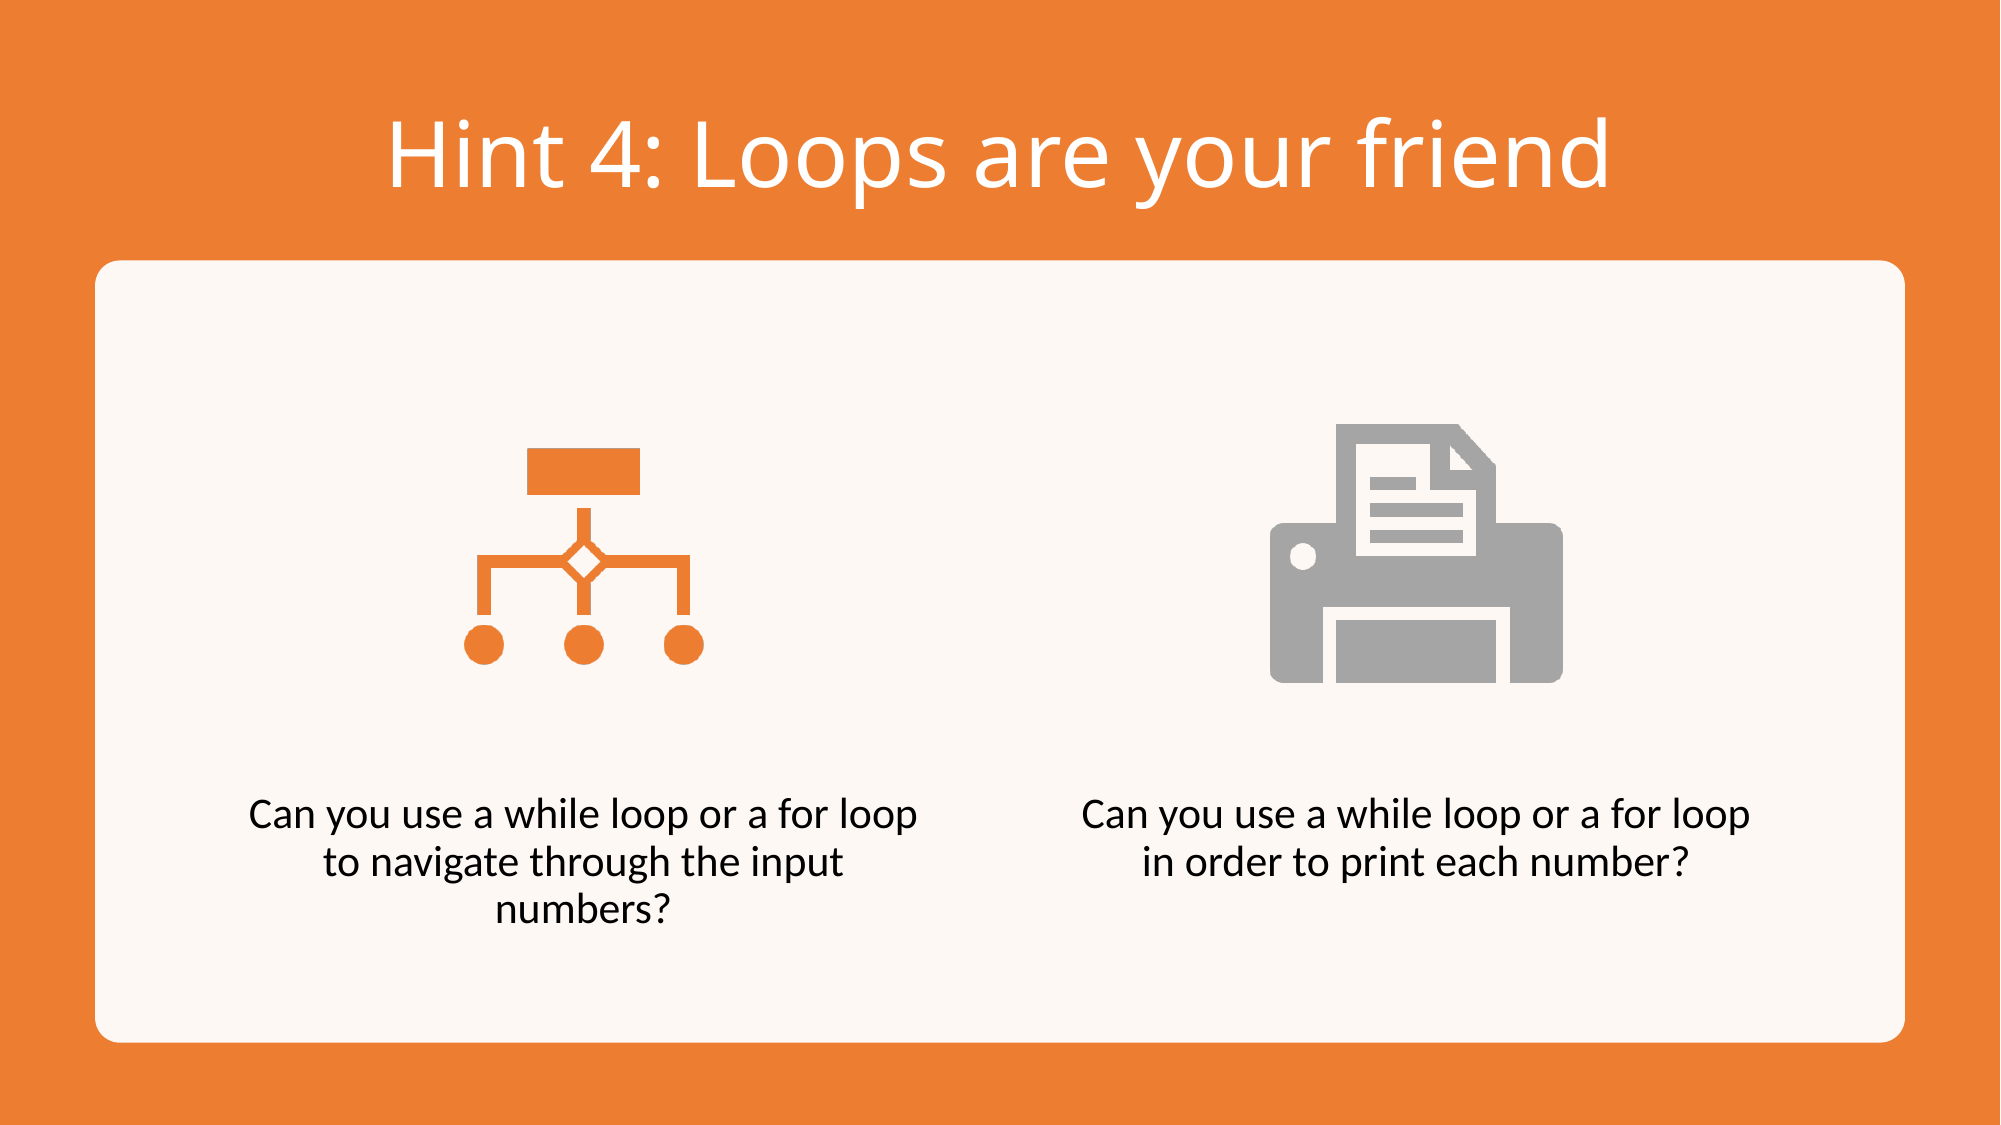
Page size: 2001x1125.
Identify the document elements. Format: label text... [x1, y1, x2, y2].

text_box [0, 0, 2000, 1125]
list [137, 295, 1863, 1010]
text_box [94, 259, 1906, 1044]
title Hint 4: Loops are your friend [137, 75, 1863, 241]
